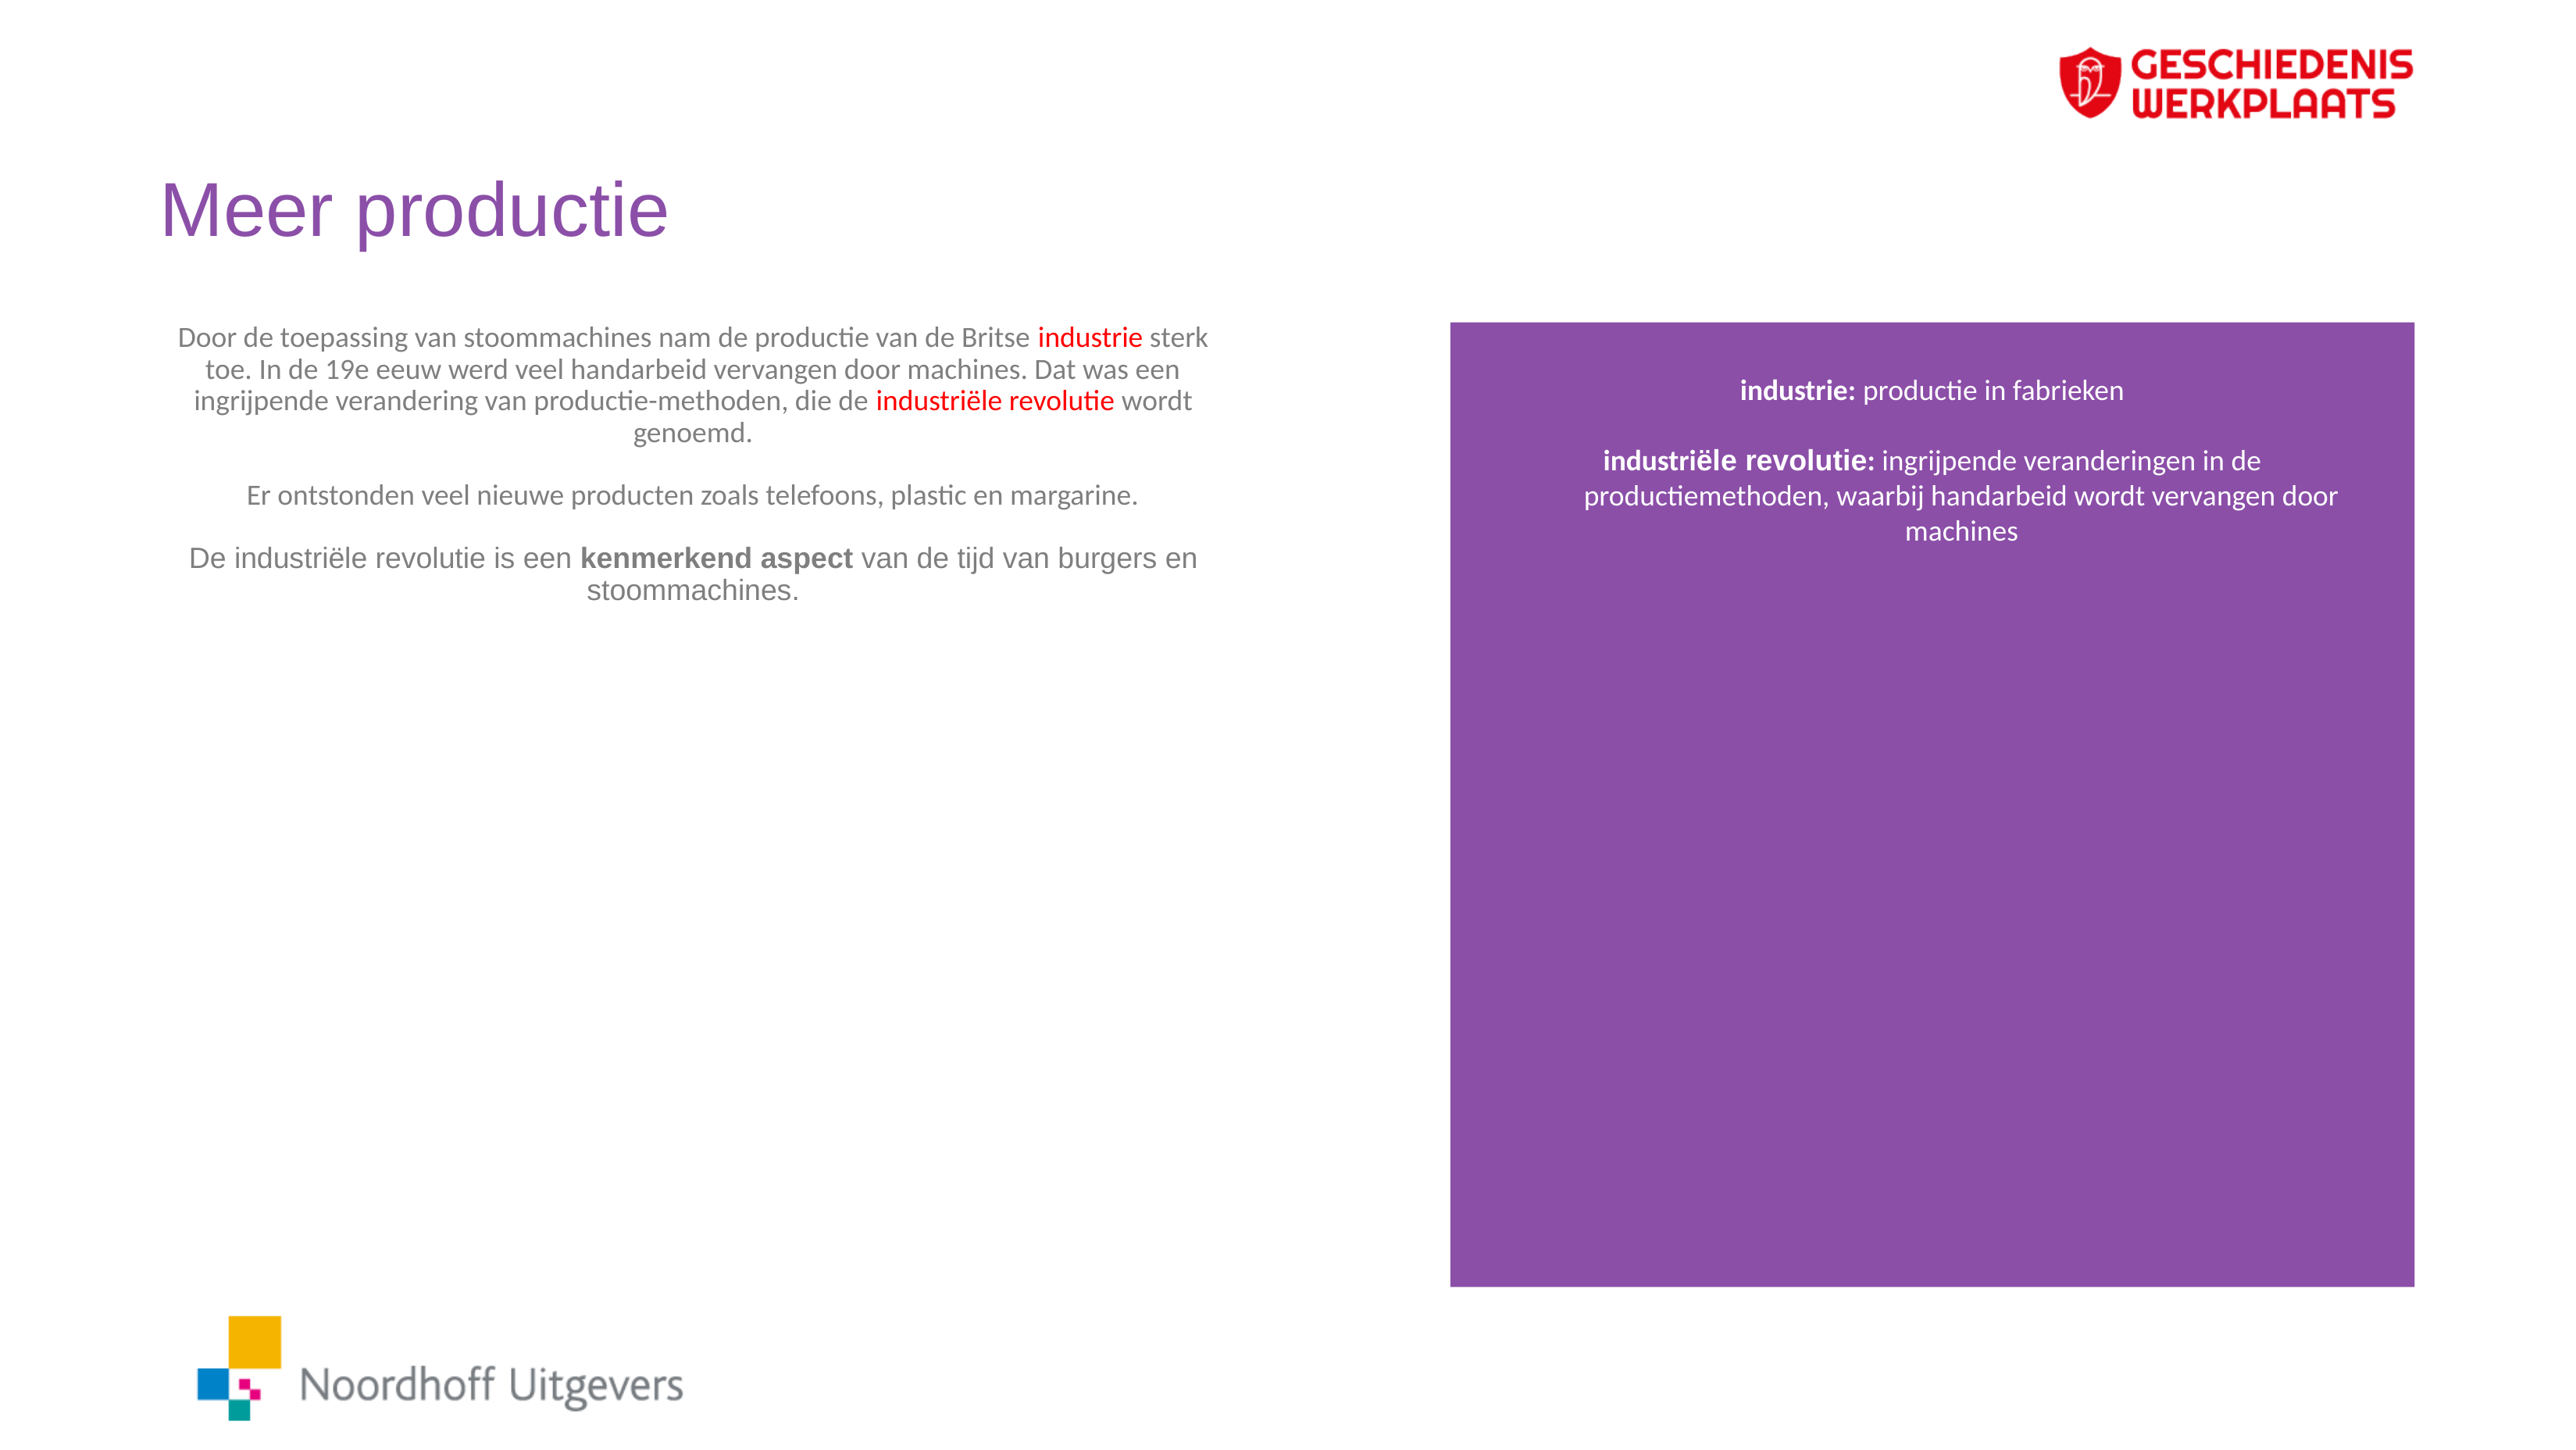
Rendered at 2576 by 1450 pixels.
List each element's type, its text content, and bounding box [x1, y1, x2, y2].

picture [159, 1288, 802, 1449]
list Door de toepassing van stoommachines nam de productie van de Britse industrie sterk toe. In de 19e eeuw werd veel handarbeid vervangen door machines. Dat was een ingrijpende verandering van productie-methoden, die de industriële revolutie wordt genoemd. Er ontstonden veel nieuwe producten zoals telefoons, plastic en margarine. De industriële revolutie is een kenmerkend aspect van de tijd van burgers en stoommachines. [159, 322, 1241, 1288]
picture [1610, 0, 2576, 161]
list industrie: productie in fabrieken industriële revolutie: ingrijpende veranderingen in de productiemethoden, waarbij handarbeid wordt vervangen door machines [1450, 322, 2415, 1288]
title Meer productie [159, 159, 2416, 266]
